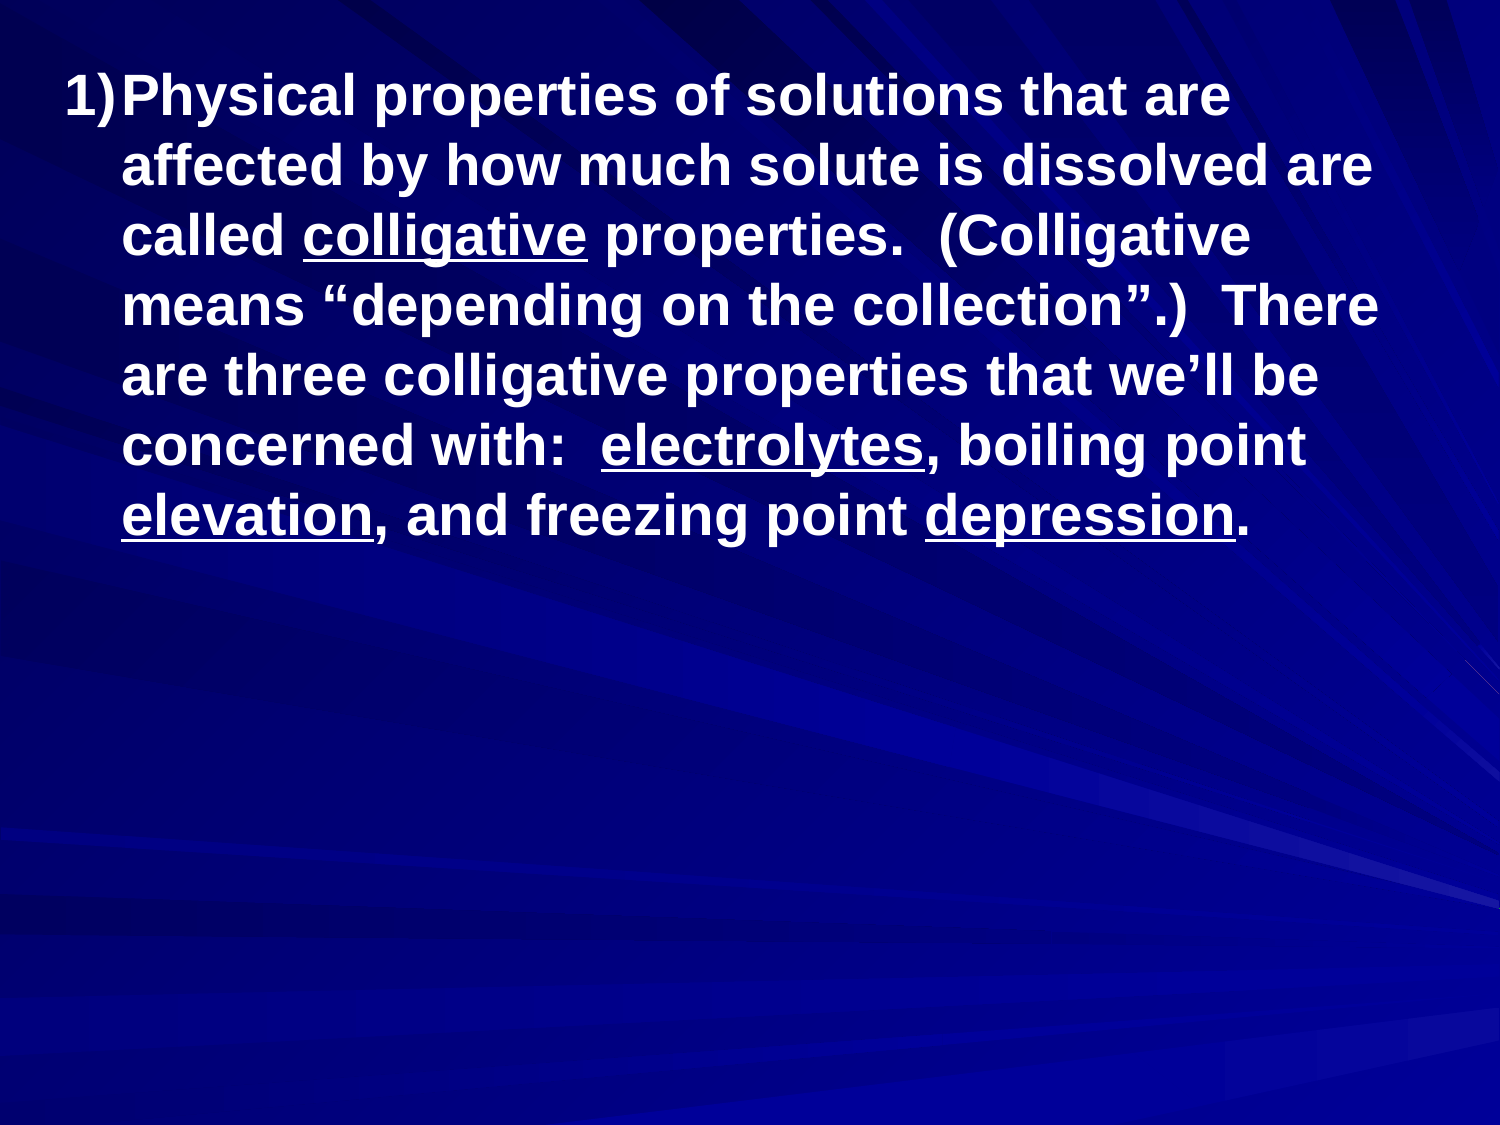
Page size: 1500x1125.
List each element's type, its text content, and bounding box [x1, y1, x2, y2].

text_box Physical properties of solutions that are affected by how much solute is dissolved are called colligative properties. (Colligative means “depending on the collection”.) There are three colligative properties that we’ll be concerned with: electrolytes, boiling point elevation, and freezing point depression. [49, 50, 1463, 555]
